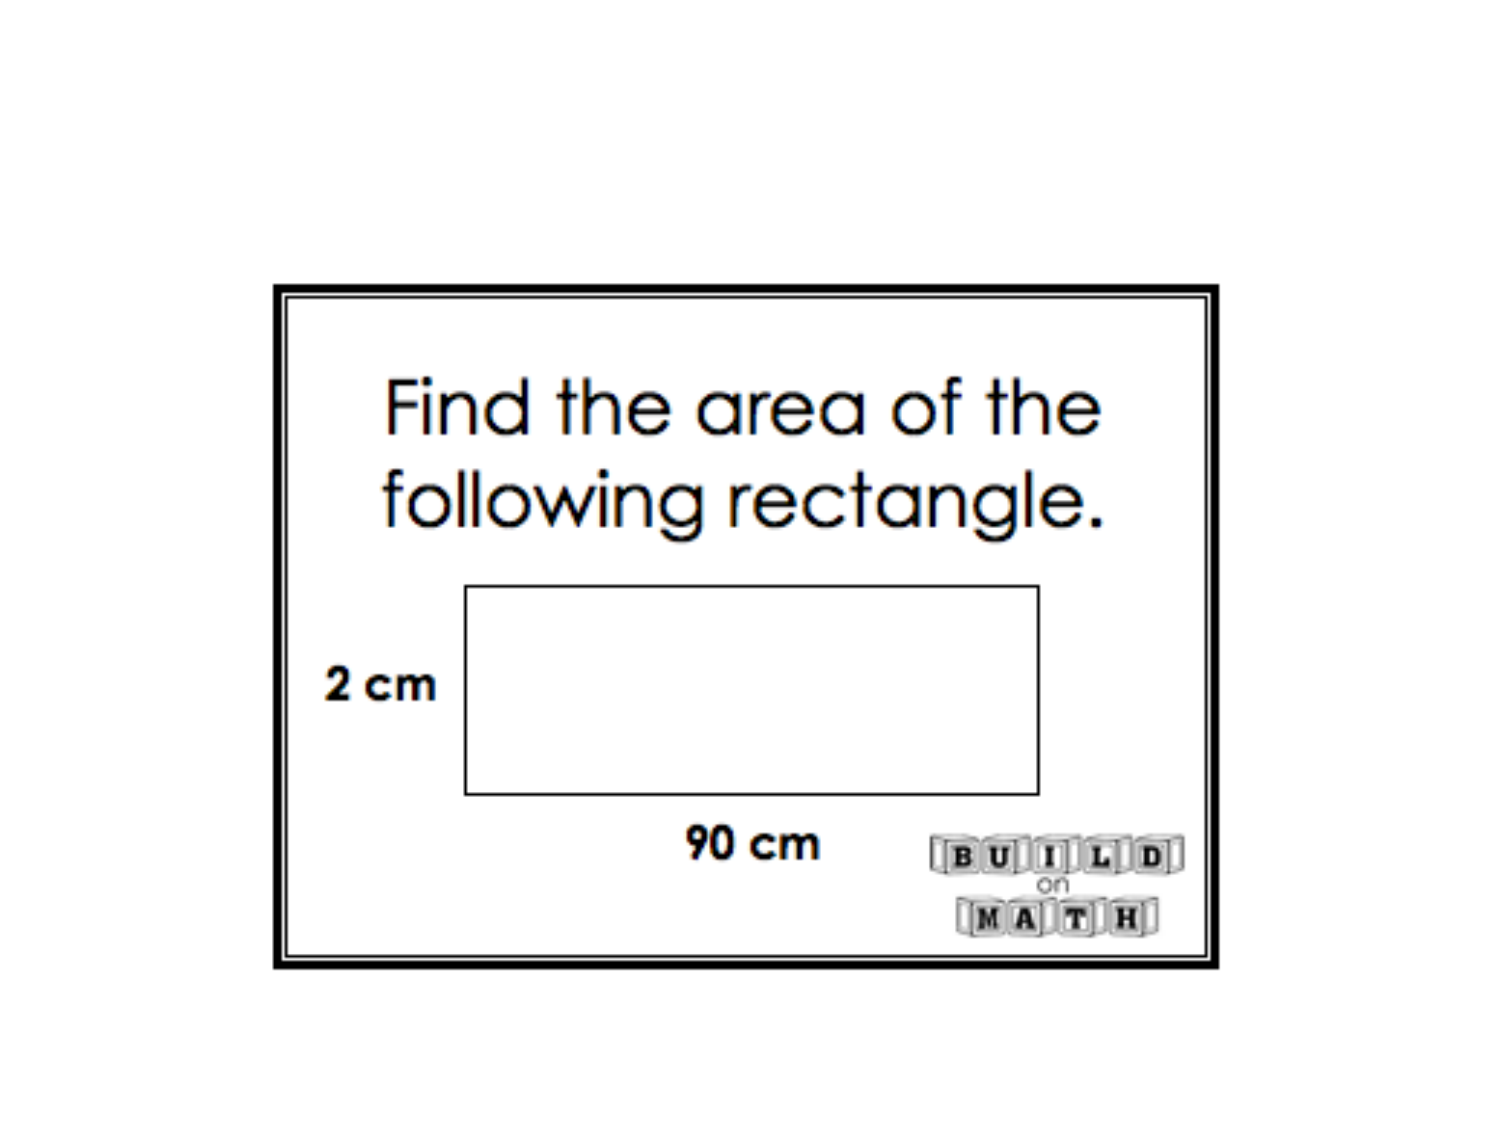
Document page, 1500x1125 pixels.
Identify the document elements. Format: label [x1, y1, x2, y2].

list [74, 262, 1426, 1006]
